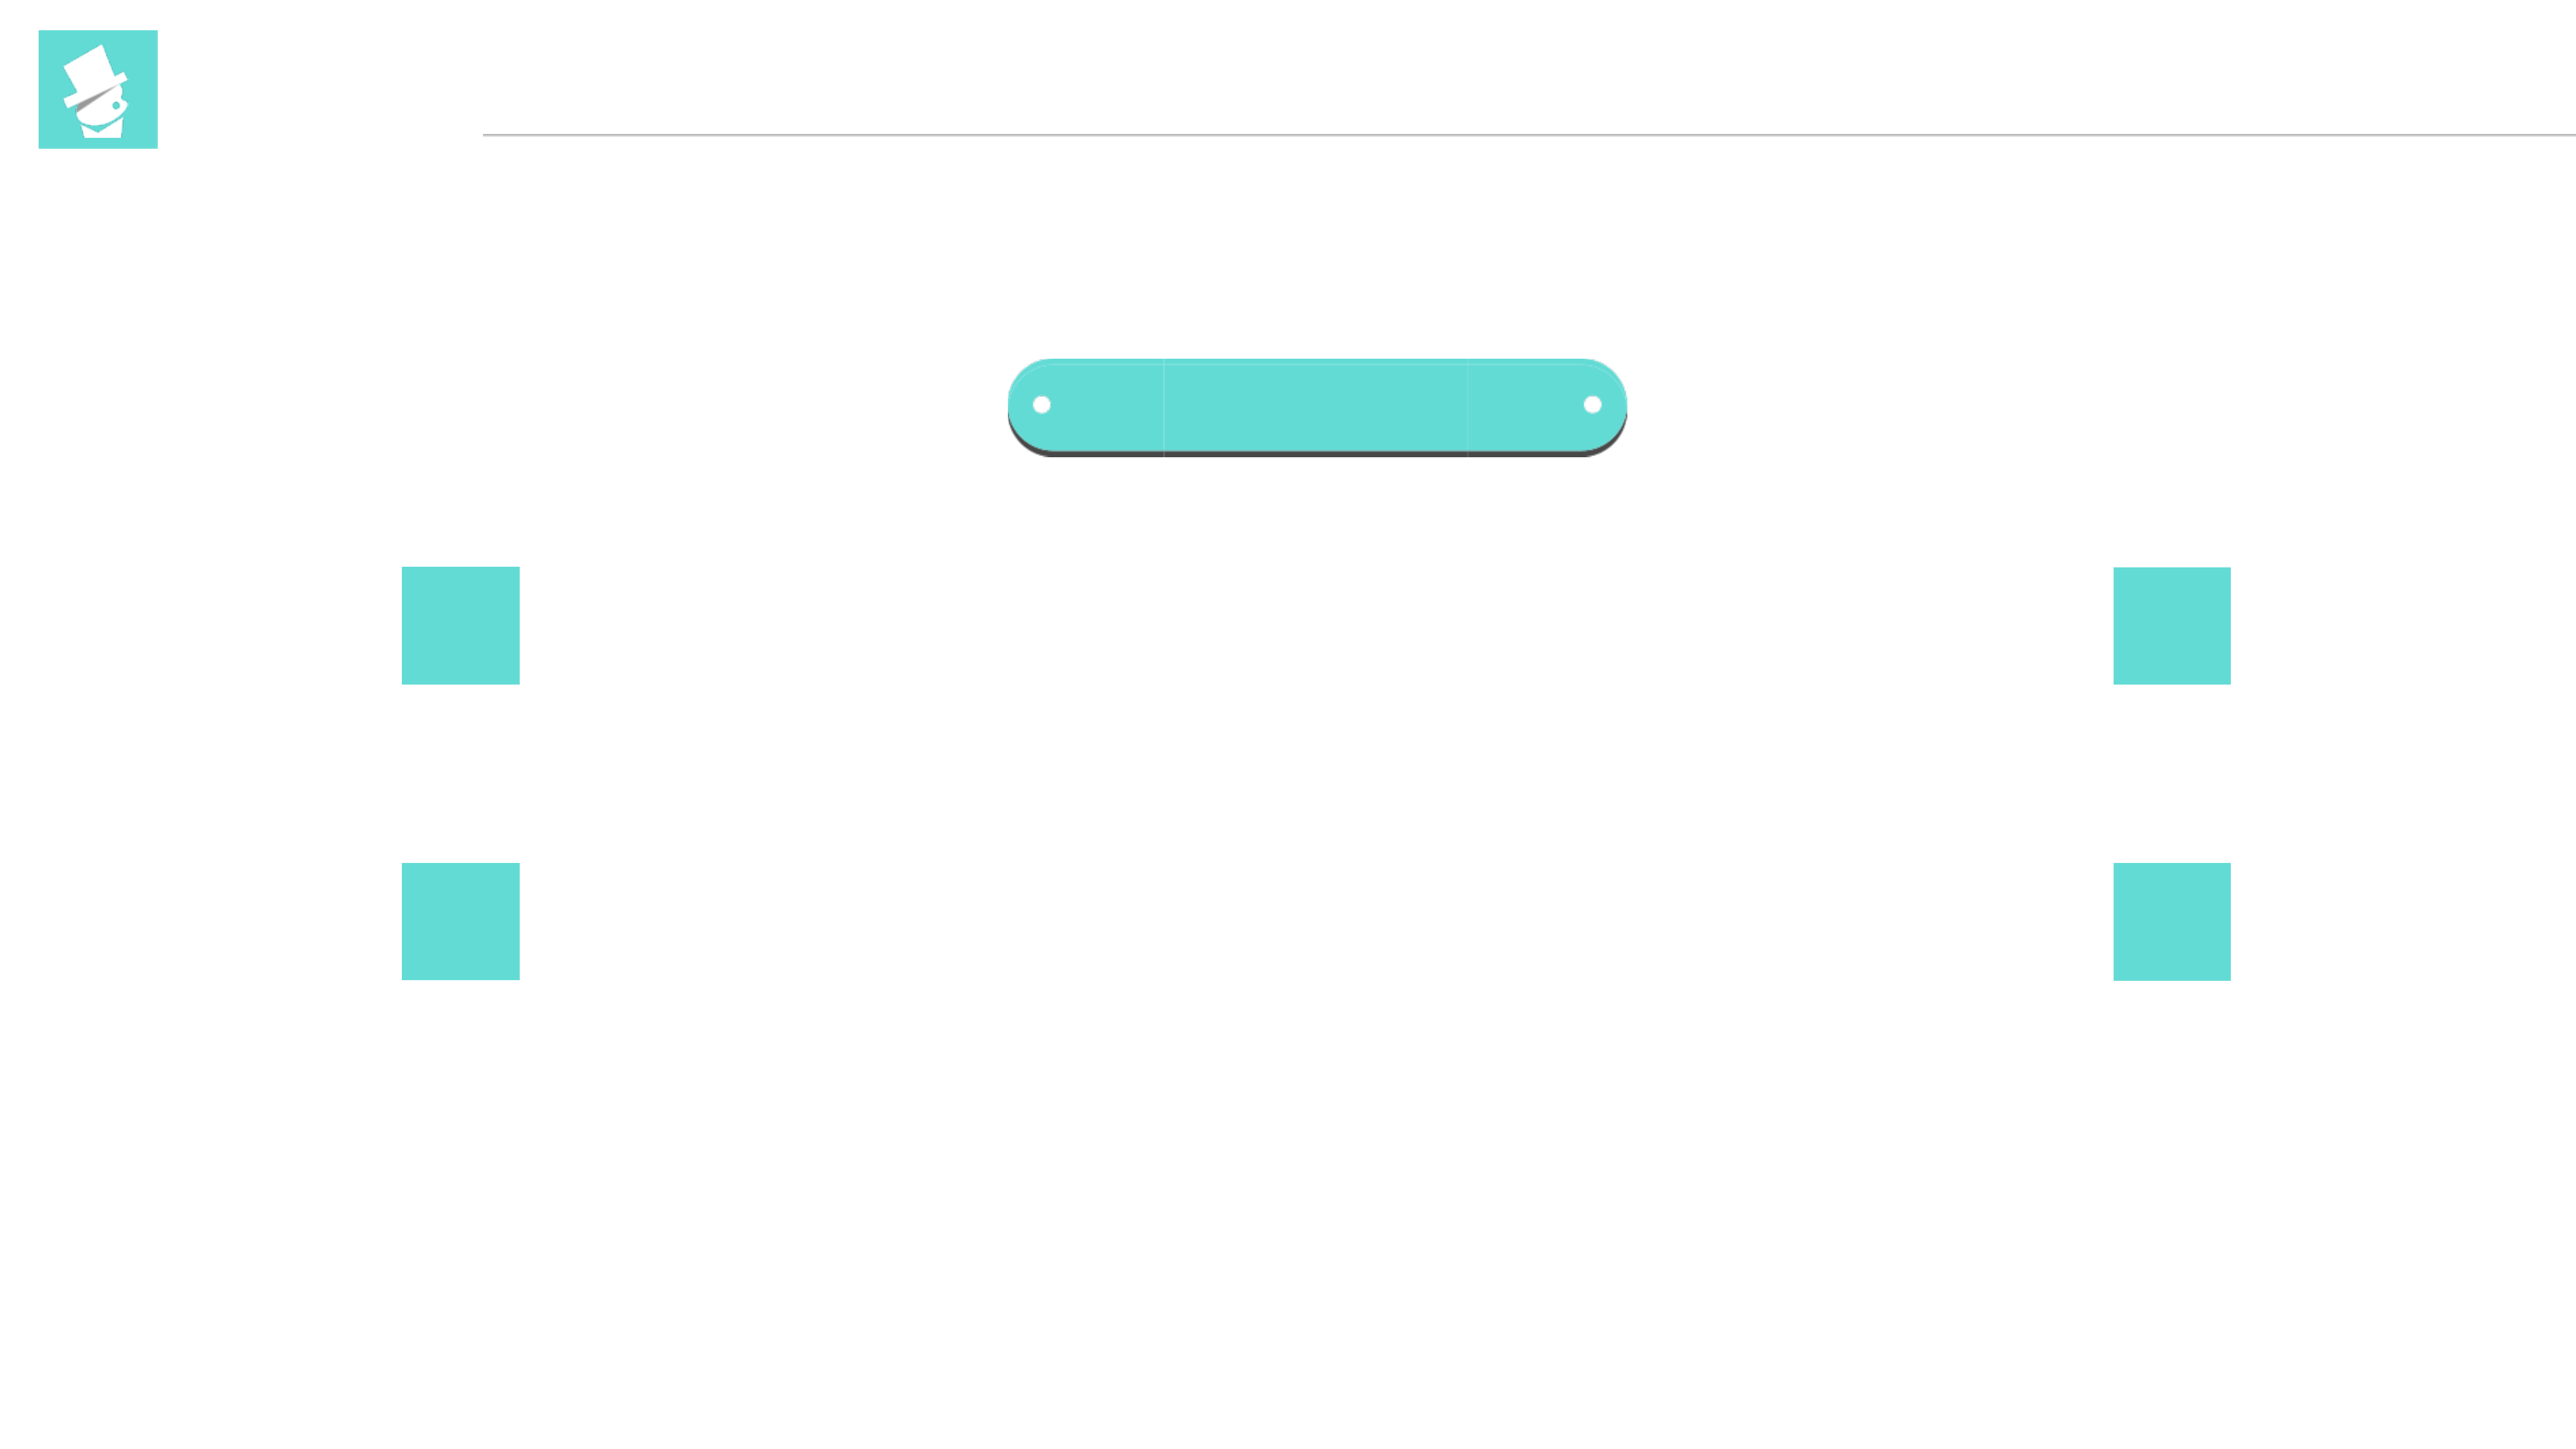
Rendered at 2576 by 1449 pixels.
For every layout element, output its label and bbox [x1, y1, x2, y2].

picture [2114, 863, 2231, 981]
picture [402, 862, 520, 981]
picture [39, 30, 158, 149]
picture [402, 567, 520, 685]
picture [1008, 358, 1627, 457]
picture [2114, 567, 2231, 685]
picture [483, 134, 2576, 137]
